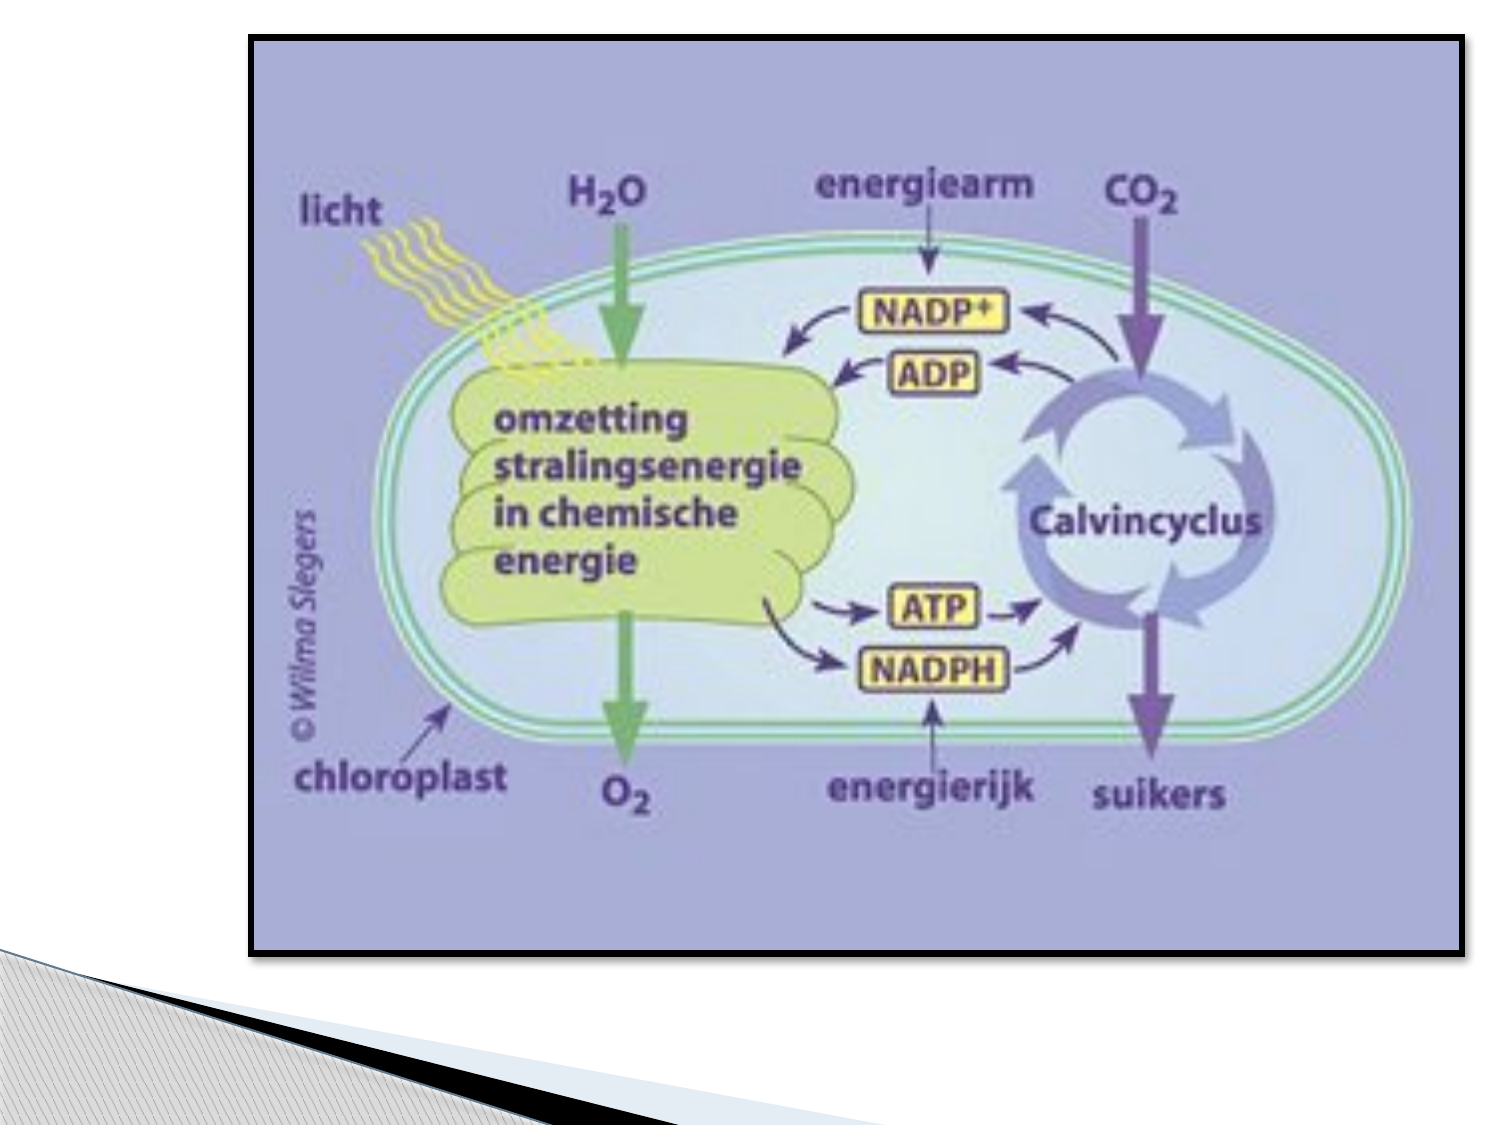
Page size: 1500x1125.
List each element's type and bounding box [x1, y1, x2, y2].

picture [253, 40, 1459, 951]
